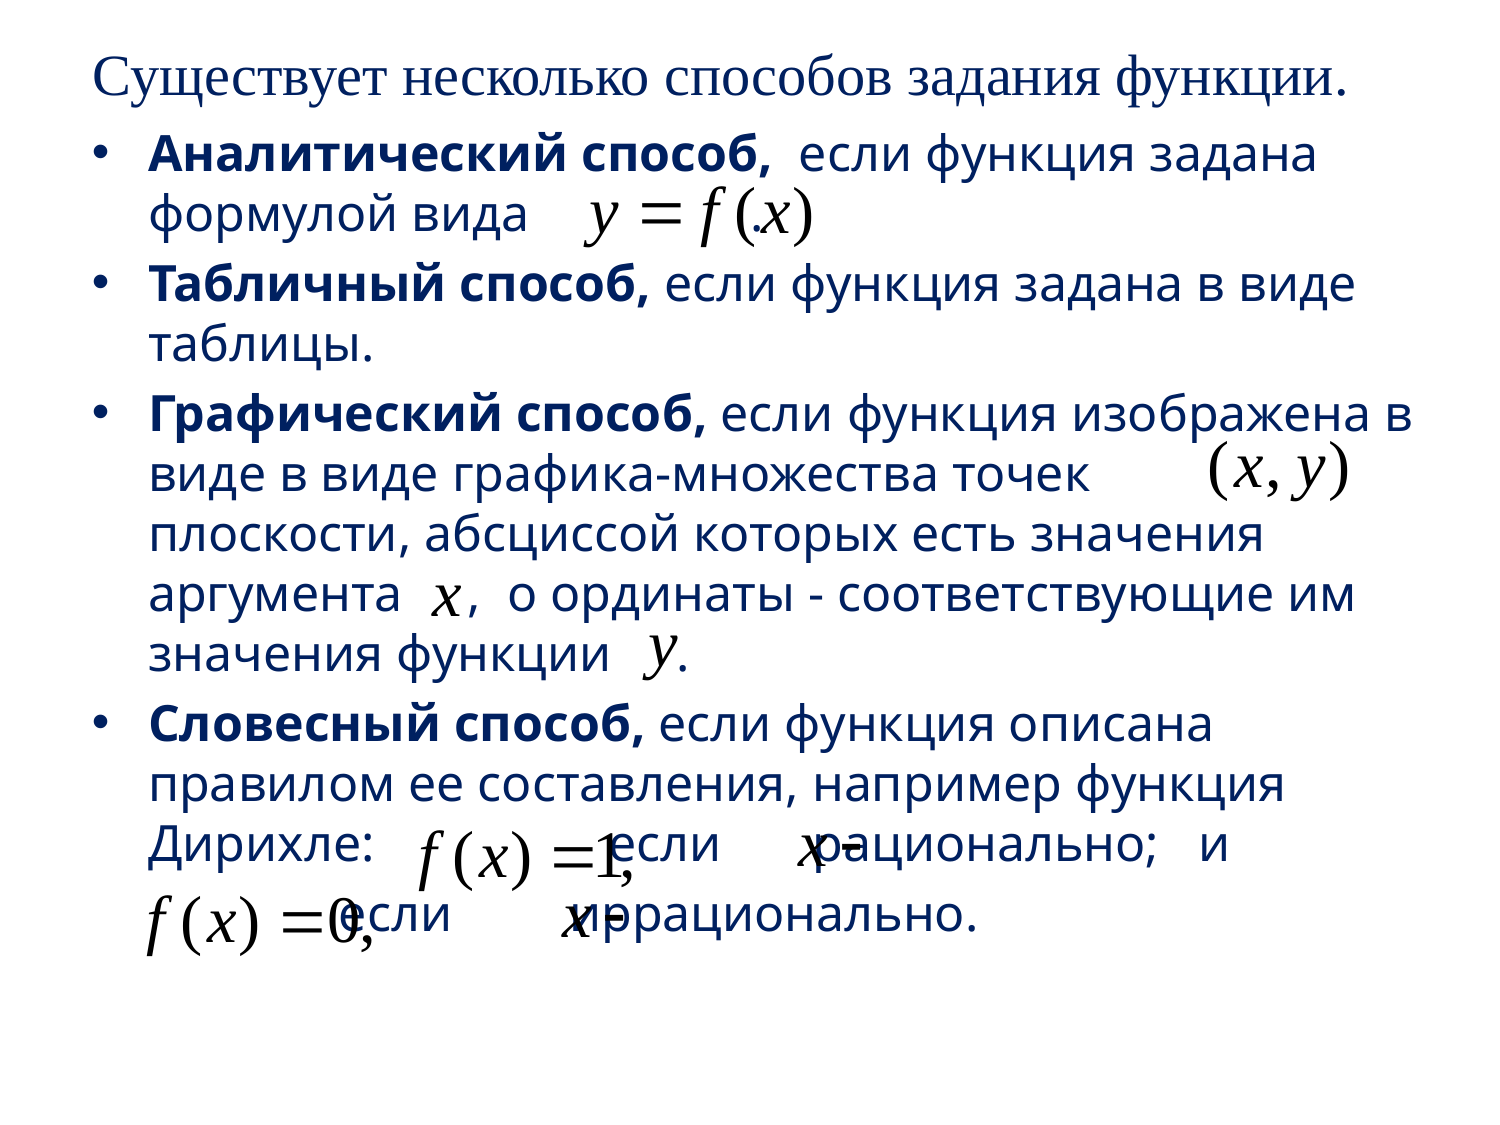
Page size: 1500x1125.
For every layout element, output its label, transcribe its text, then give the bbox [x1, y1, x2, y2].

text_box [631, 621, 693, 694]
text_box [395, 816, 645, 906]
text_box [123, 881, 385, 971]
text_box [419, 572, 475, 634]
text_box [1198, 426, 1360, 516]
list Аналитический способ, если функция задана формулой вида . Табличный способ, если функция задана в виде таблицы. Графический способ, если функция изображена в виде в виде графика-множества точек плоскости, абсциссой которых есть значения аргумента , о ординаты - соответствующие им значения функции . Словесный способ, если функция описана правилом ее составления, например функция Дирихле: если рационально; и если иррационально. [76, 113, 1471, 1059]
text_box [572, 172, 828, 262]
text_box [785, 822, 892, 884]
title Существует несколько способов задания функции. [53, 0, 1404, 149]
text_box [548, 892, 655, 955]
